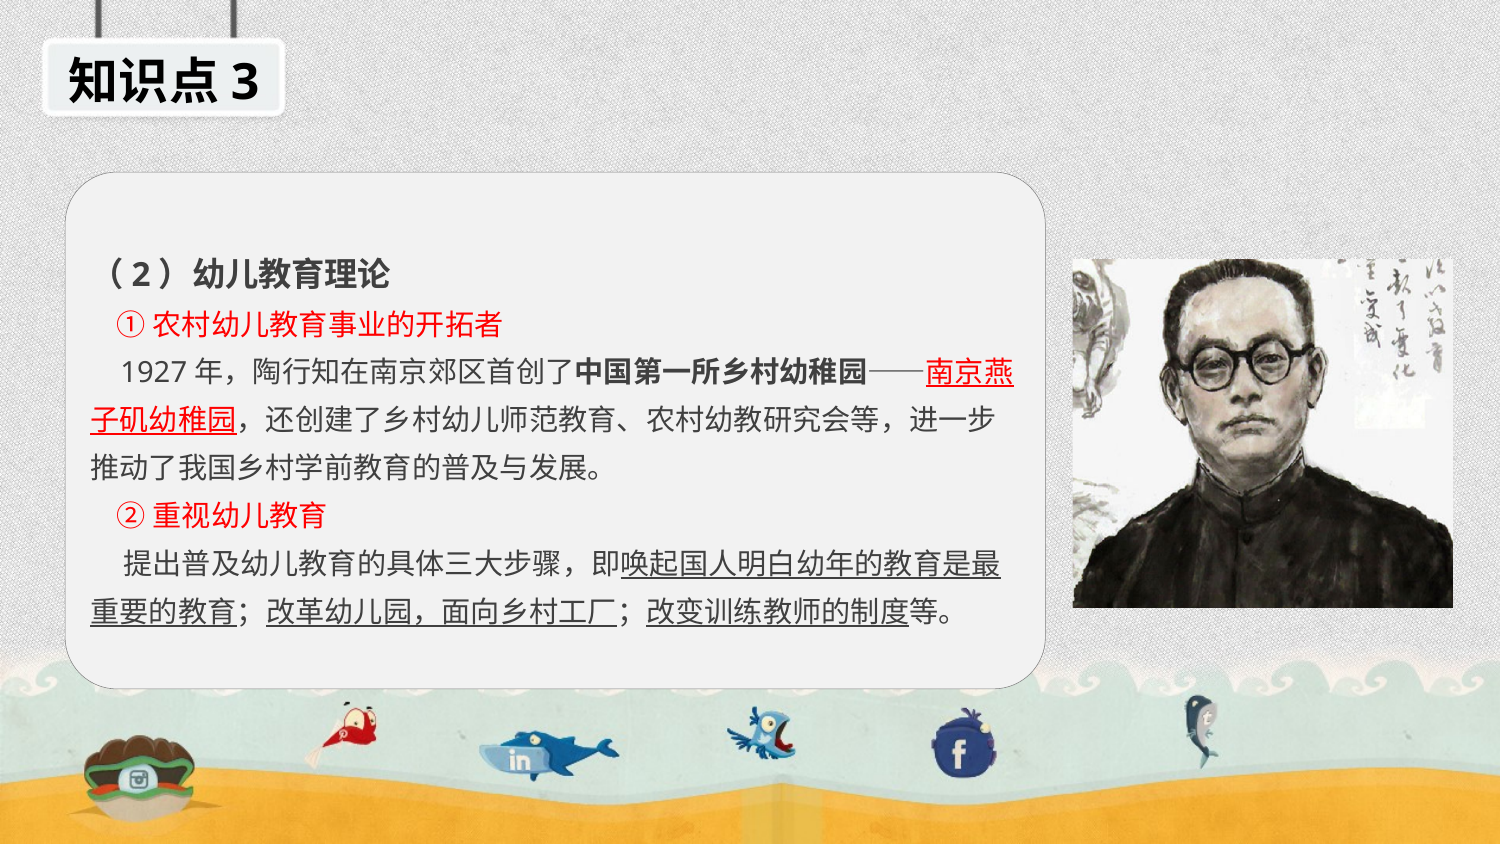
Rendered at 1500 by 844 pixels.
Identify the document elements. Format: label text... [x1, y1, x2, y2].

picture [0, 0, 1500, 844]
text_box （2）幼儿教育理论 ①农村幼儿教育事业的开拓者 1927年，陶行知在南京郊区首创了中国第一所乡村幼稚园——南京燕子矶幼稚园，还创建了乡村幼儿师范教育、农村幼教研究会等，进一步推动了我国乡村学前教育的普及与发展。 ②重视幼儿教育 提出普及幼儿教育的具体三大步骤，即唤起国人明白幼年的教育是最重要的教育；改革幼儿园，面向乡村工厂；改变训练教师的制度等。 [65, 172, 1046, 689]
text_box 知识点3 [45, 42, 283, 119]
